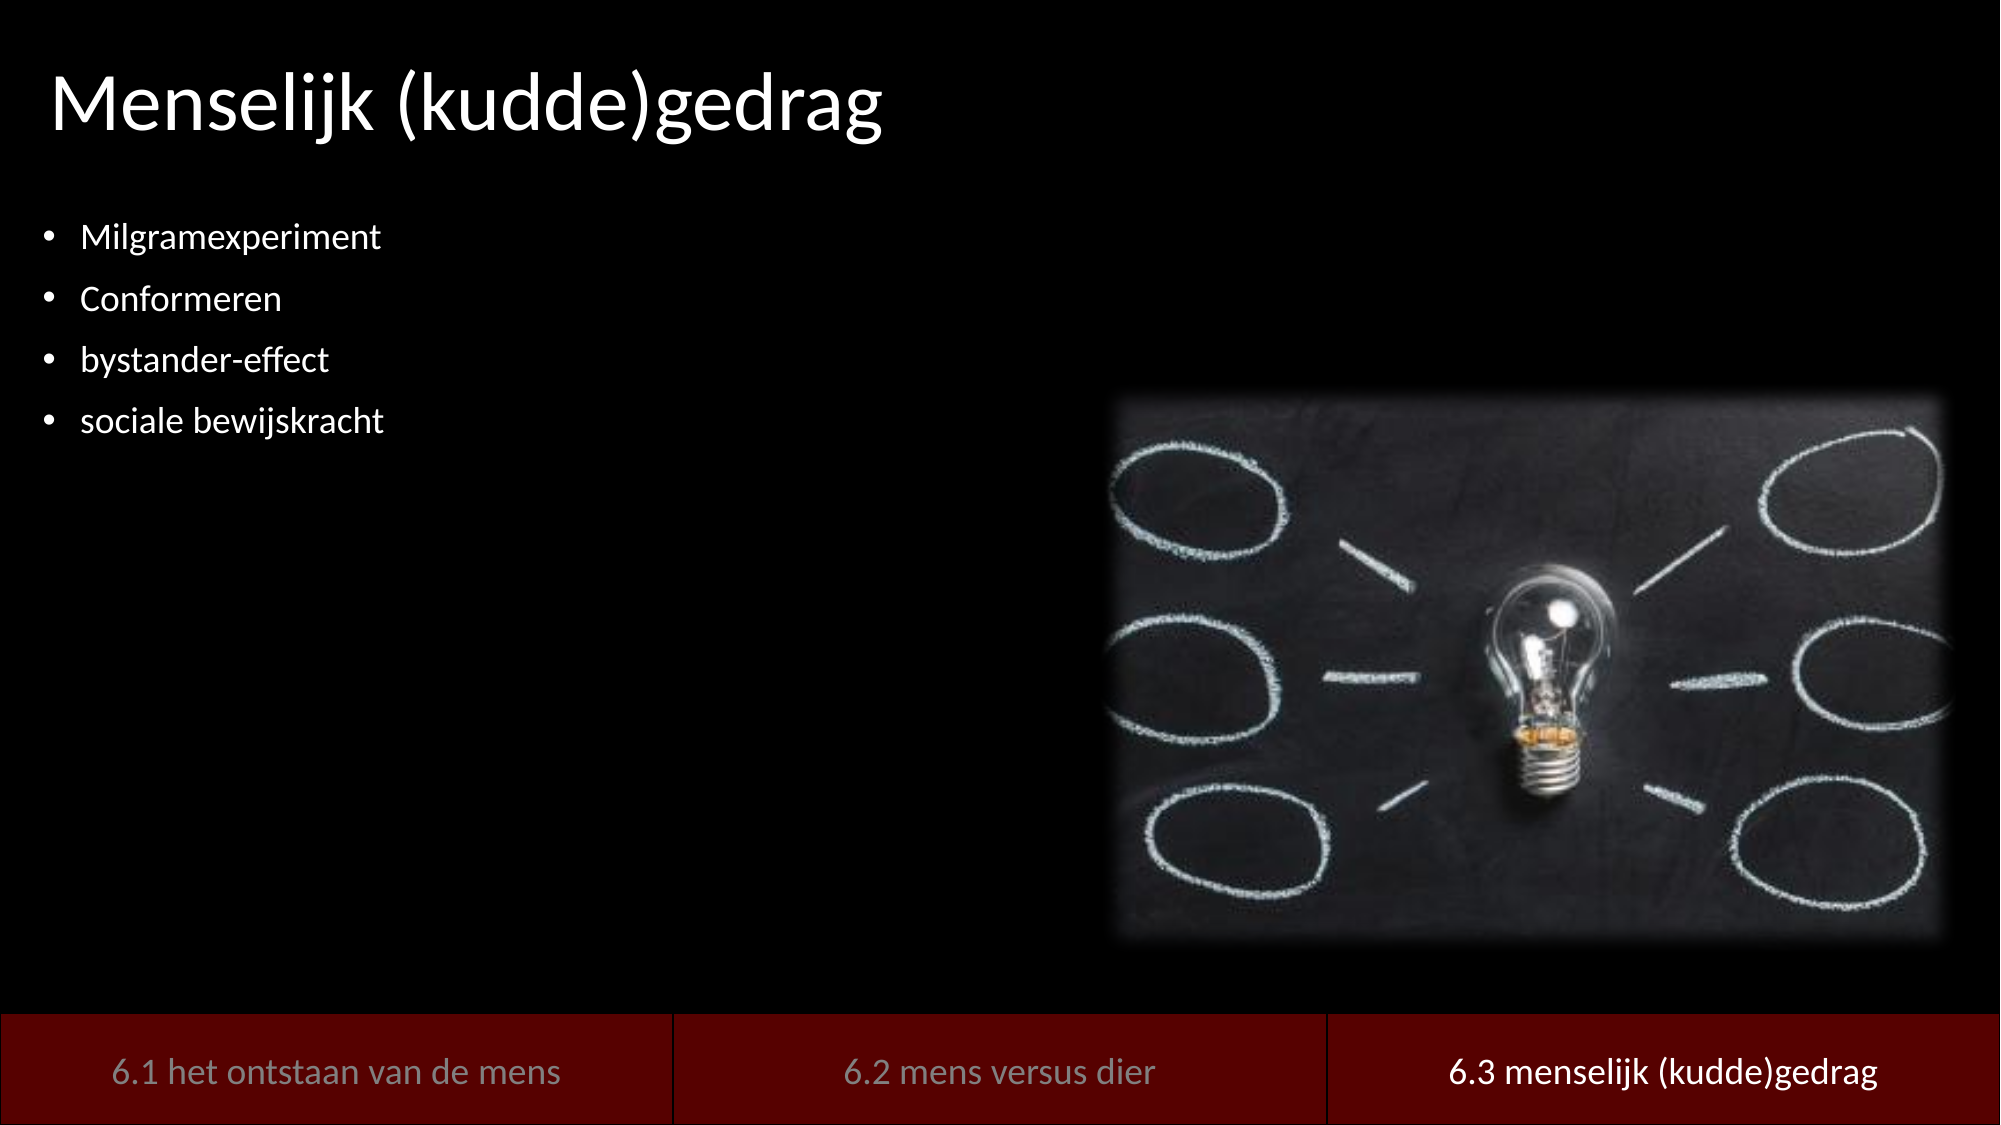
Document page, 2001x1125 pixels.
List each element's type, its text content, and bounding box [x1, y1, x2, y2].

text_box 6.2 mens versus dier [672, 1012, 1326, 1125]
text_box 6.1 het ontstaan van de mens [0, 1012, 672, 1125]
list Milgramexperiment Conformeren bystander-effect sociale bewijskracht [27, 210, 969, 991]
picture [1098, 381, 1957, 954]
text_box Menselijk (kudde)gedrag [34, 39, 976, 155]
text_box 6.3 menselijk (kudde)gedrag [1326, 1012, 2000, 1125]
